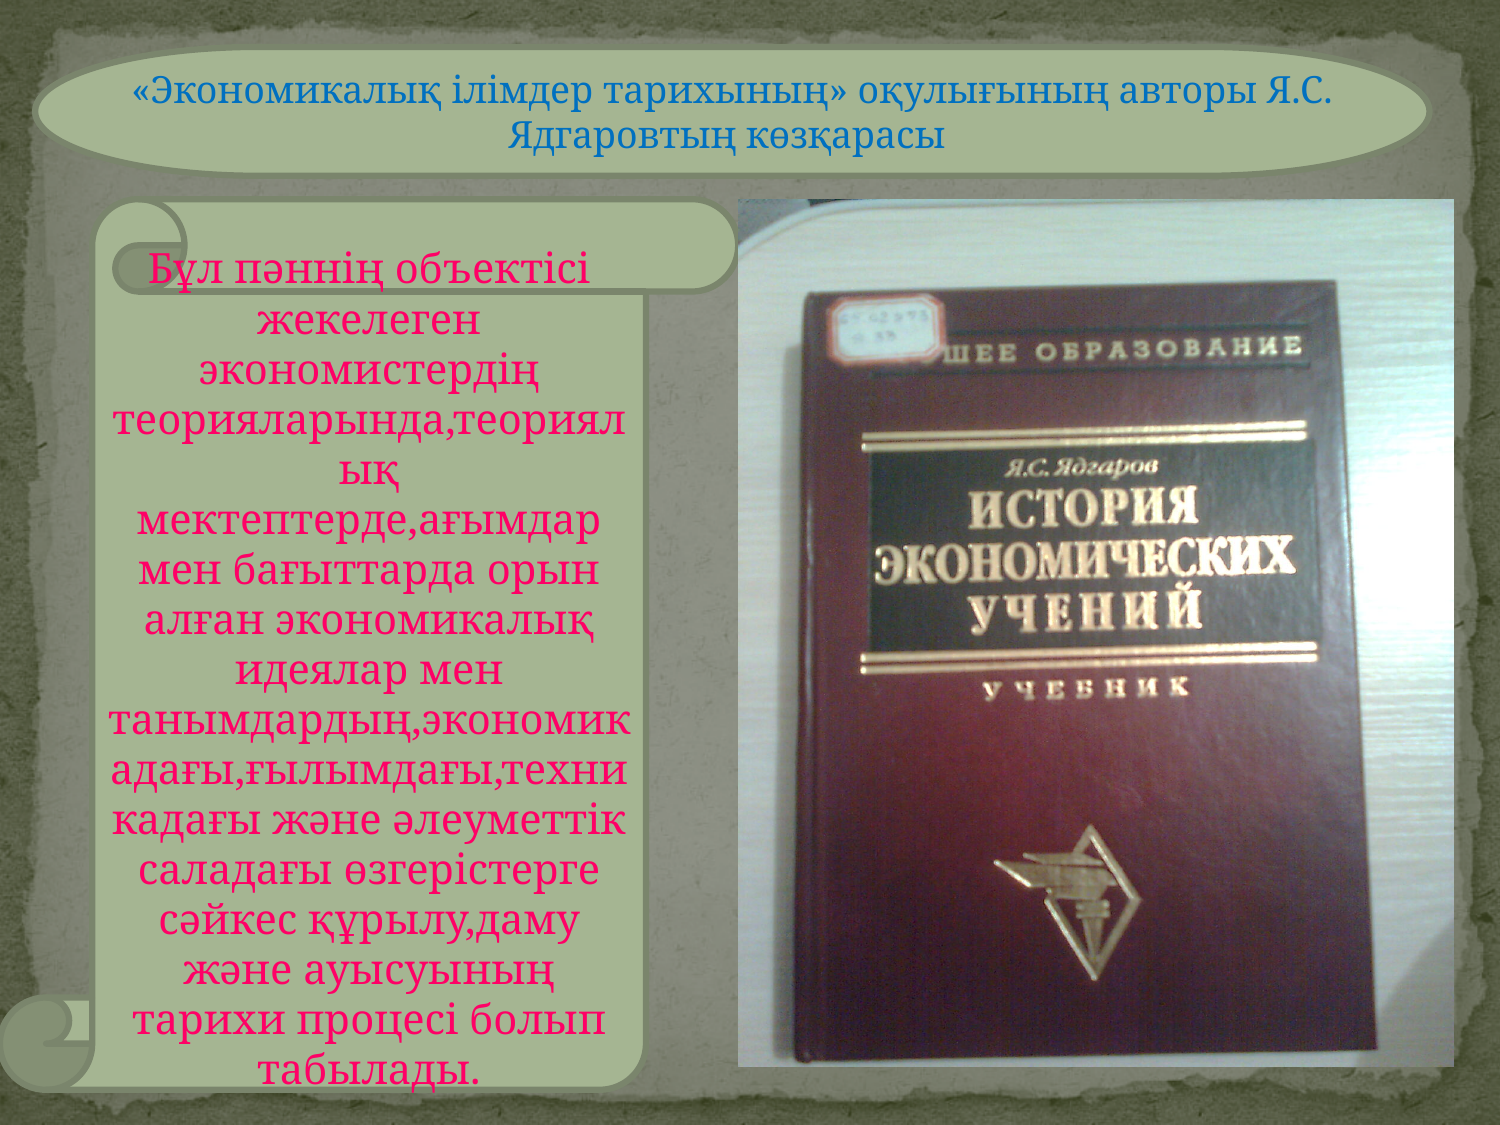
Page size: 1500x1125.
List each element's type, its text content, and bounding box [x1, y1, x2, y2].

text_box «Экономикалық ілімдер тарихының» оқулығының авторы Я.С. Ядгаровтың көзқарасы [31, 43, 1433, 179]
picture [738, 199, 1454, 1067]
text_box Бұл пәннің объектісі жекелеген экономистердің теорияларында,теориялық мектептерде,ағымдар мен бағыттарда орын алған экономикалық идеялар мен танымдардың,экономикадағы,ғылымдағы,техникадағы және әлеуметтік саладағы өзгерістерге сәйкес құрылу,даму және ауысуының тарихи процесі болып табылады. [0, 196, 727, 1093]
